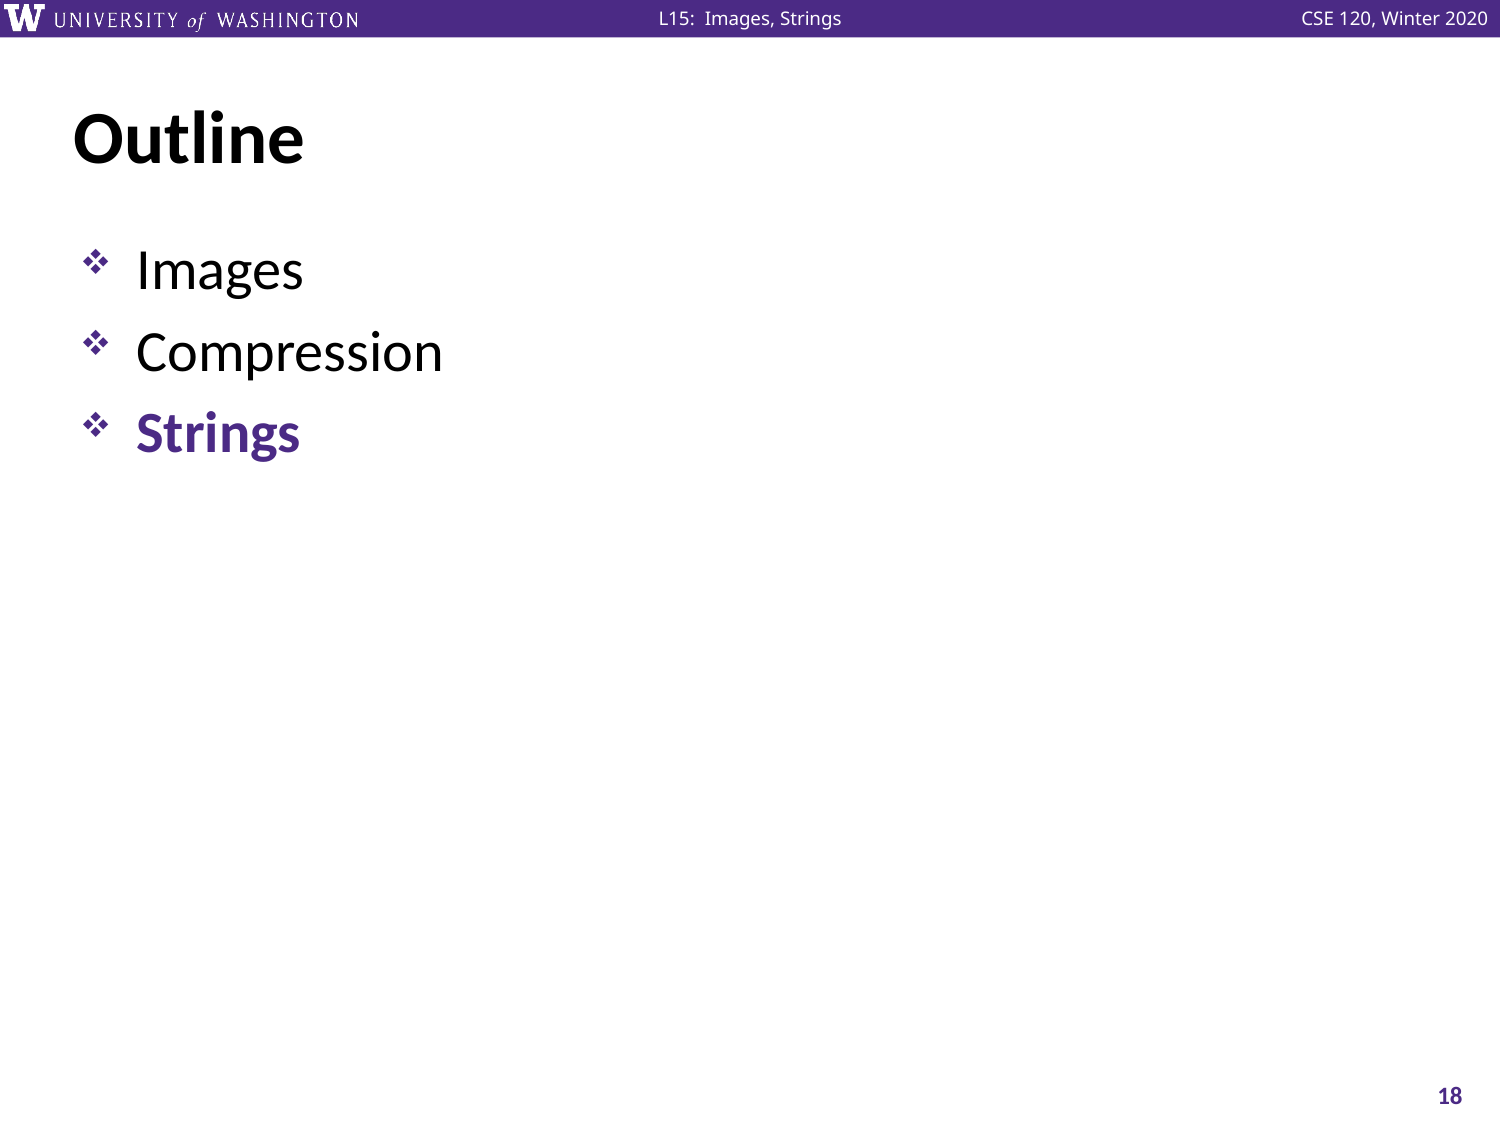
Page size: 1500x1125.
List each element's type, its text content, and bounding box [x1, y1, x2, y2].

list Images Compression Strings [64, 223, 1438, 1040]
slide_number 18 [1400, 1065, 1500, 1125]
title Outline [58, 71, 1438, 197]
picture [4, 4, 358, 32]
